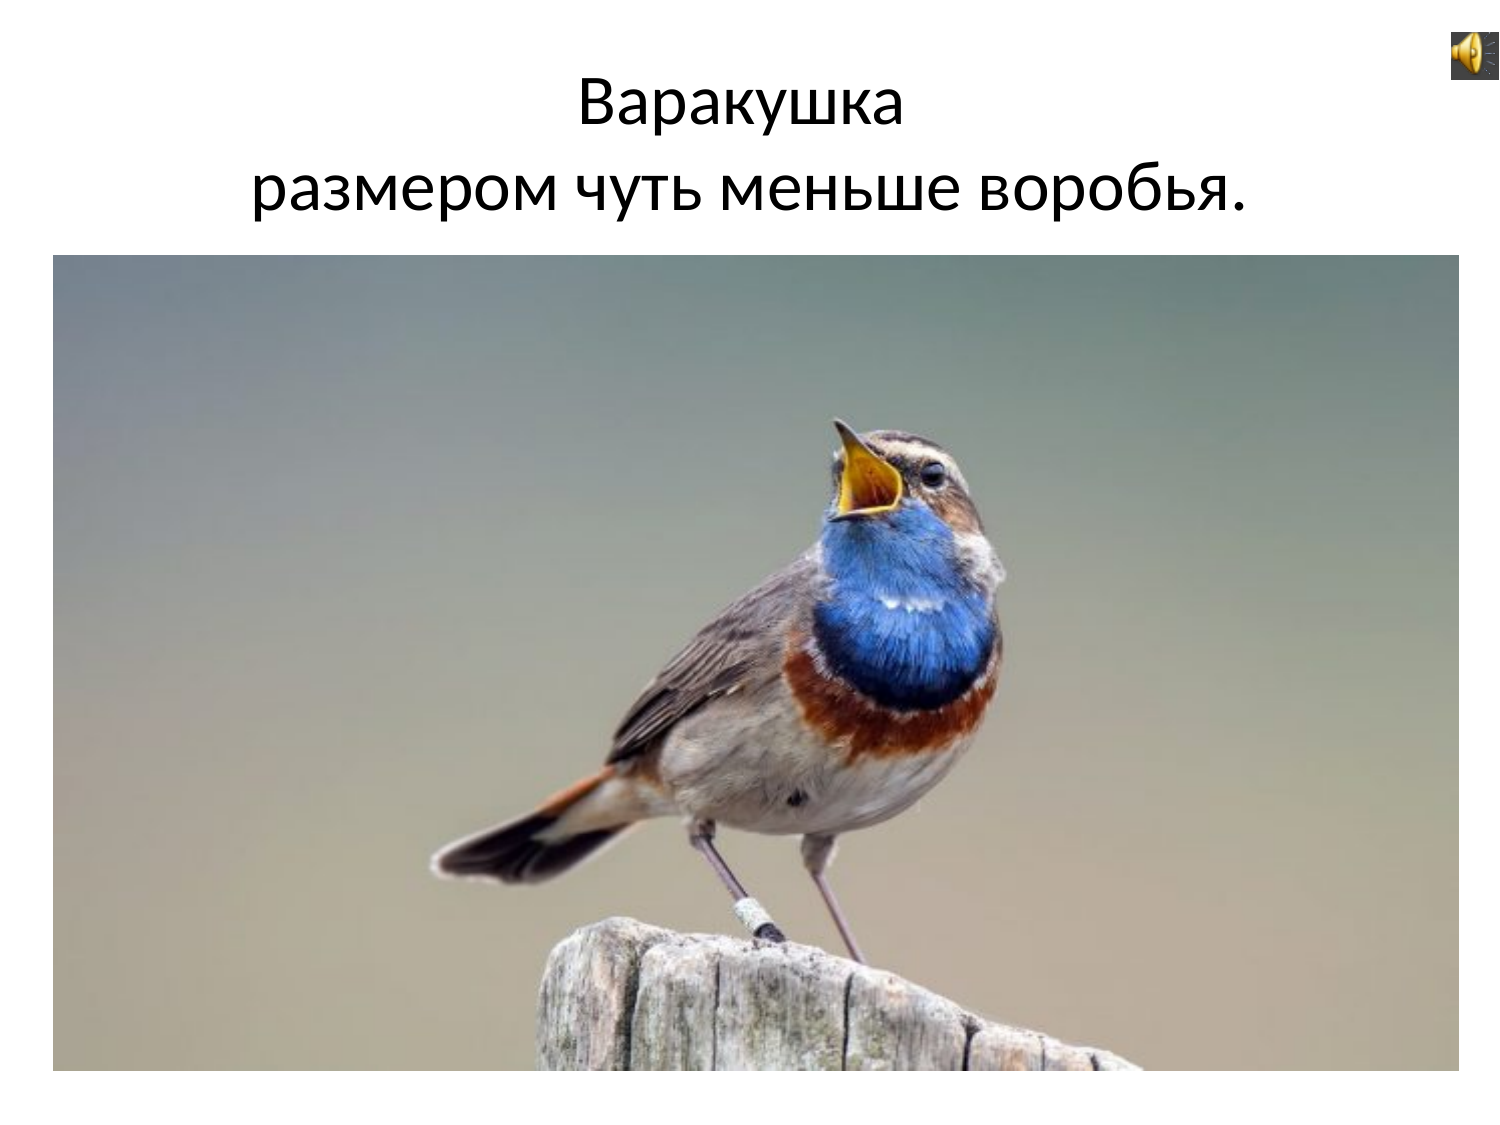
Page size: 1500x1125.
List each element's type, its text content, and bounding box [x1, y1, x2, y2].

picture [52, 255, 1459, 1071]
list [1449, 30, 1500, 82]
title Варакушка размером чуть меньше воробья. [75, 45, 1425, 233]
